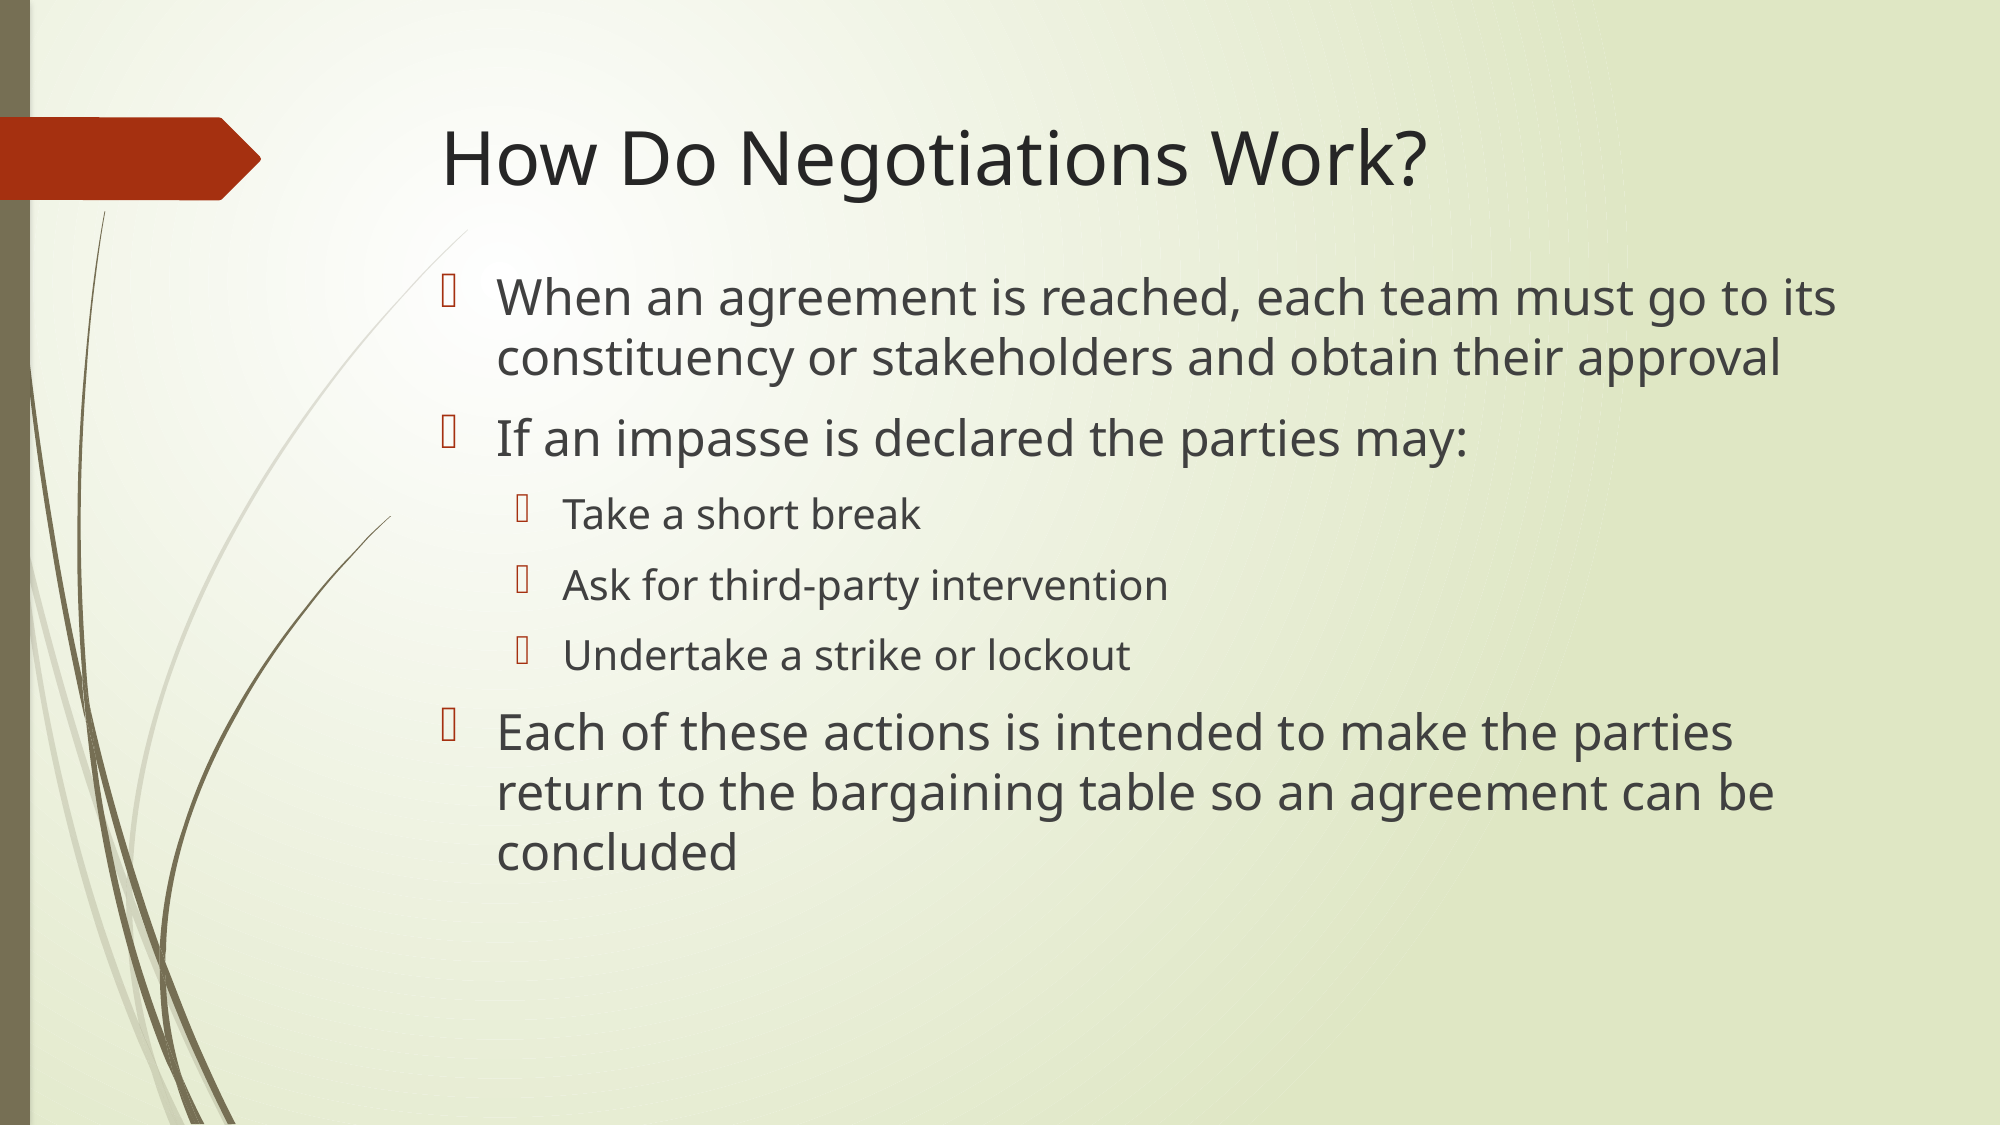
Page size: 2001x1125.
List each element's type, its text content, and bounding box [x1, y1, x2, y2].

title How Do Negotiations Work? [425, 102, 1888, 258]
list When an agreement is reached, each team must go to its constituency or stakeholders and obtain their approval If an impasse is declared the parties may: Take a short break Ask for third-party intervention Undertake a strike or lockout Each of these actions is intended to make the parties return to the bargaining table so an agreement can be concluded [425, 258, 1888, 878]
